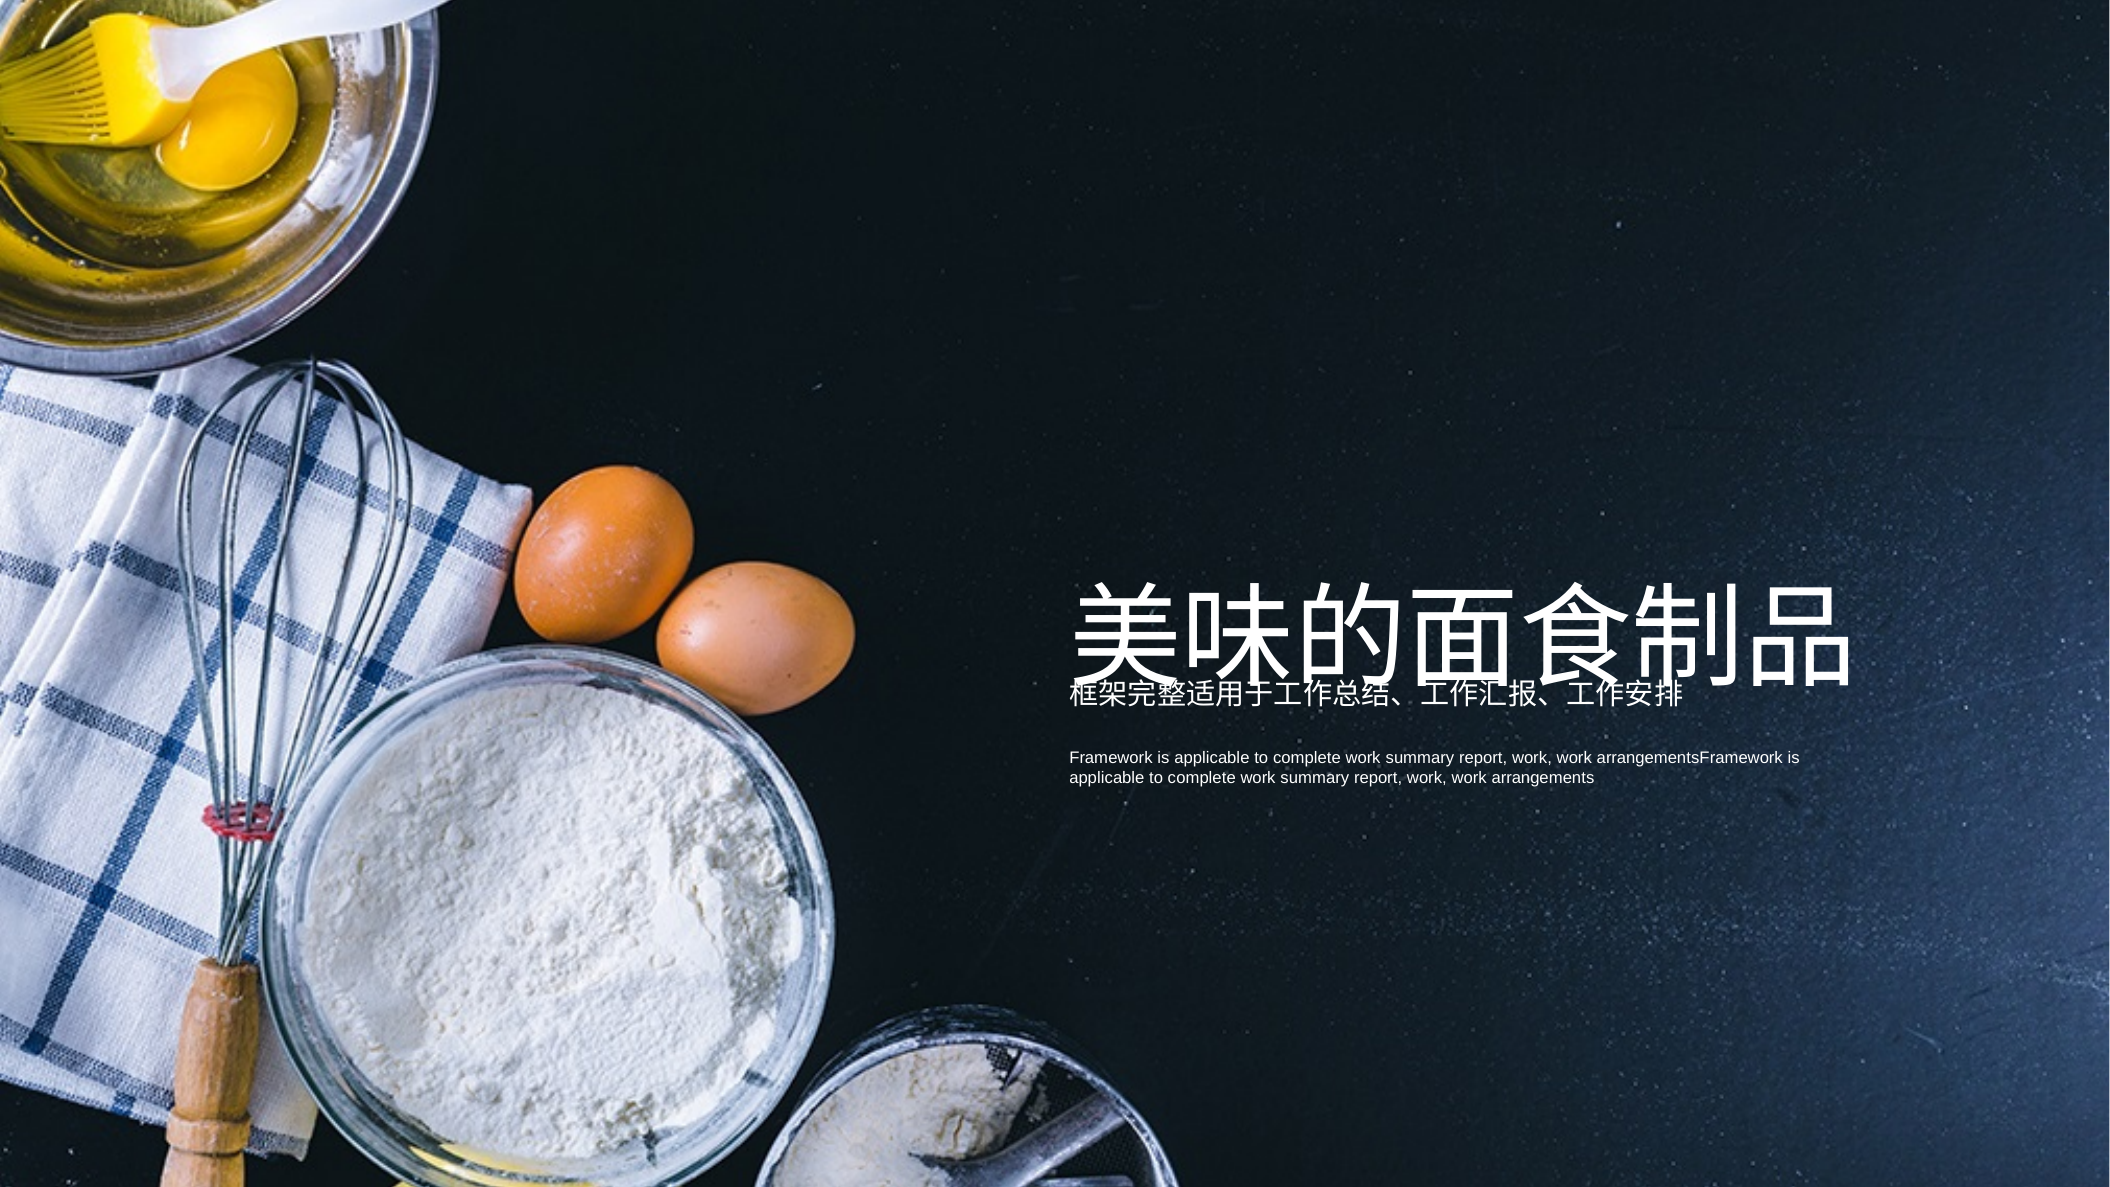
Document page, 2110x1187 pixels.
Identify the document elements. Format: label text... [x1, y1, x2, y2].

text_box 美味的面食制品 [1054, 557, 2083, 708]
text_box 框架完整适用于工作总结、工作汇报、工作安排 [1054, 667, 1933, 718]
text_box Framework is applicable to complete work summary report, work, work arrangementsFramework is applicable to complete work summary report, work, work arrangements [1054, 739, 1836, 795]
text_box [0, 0, 2110, 1187]
